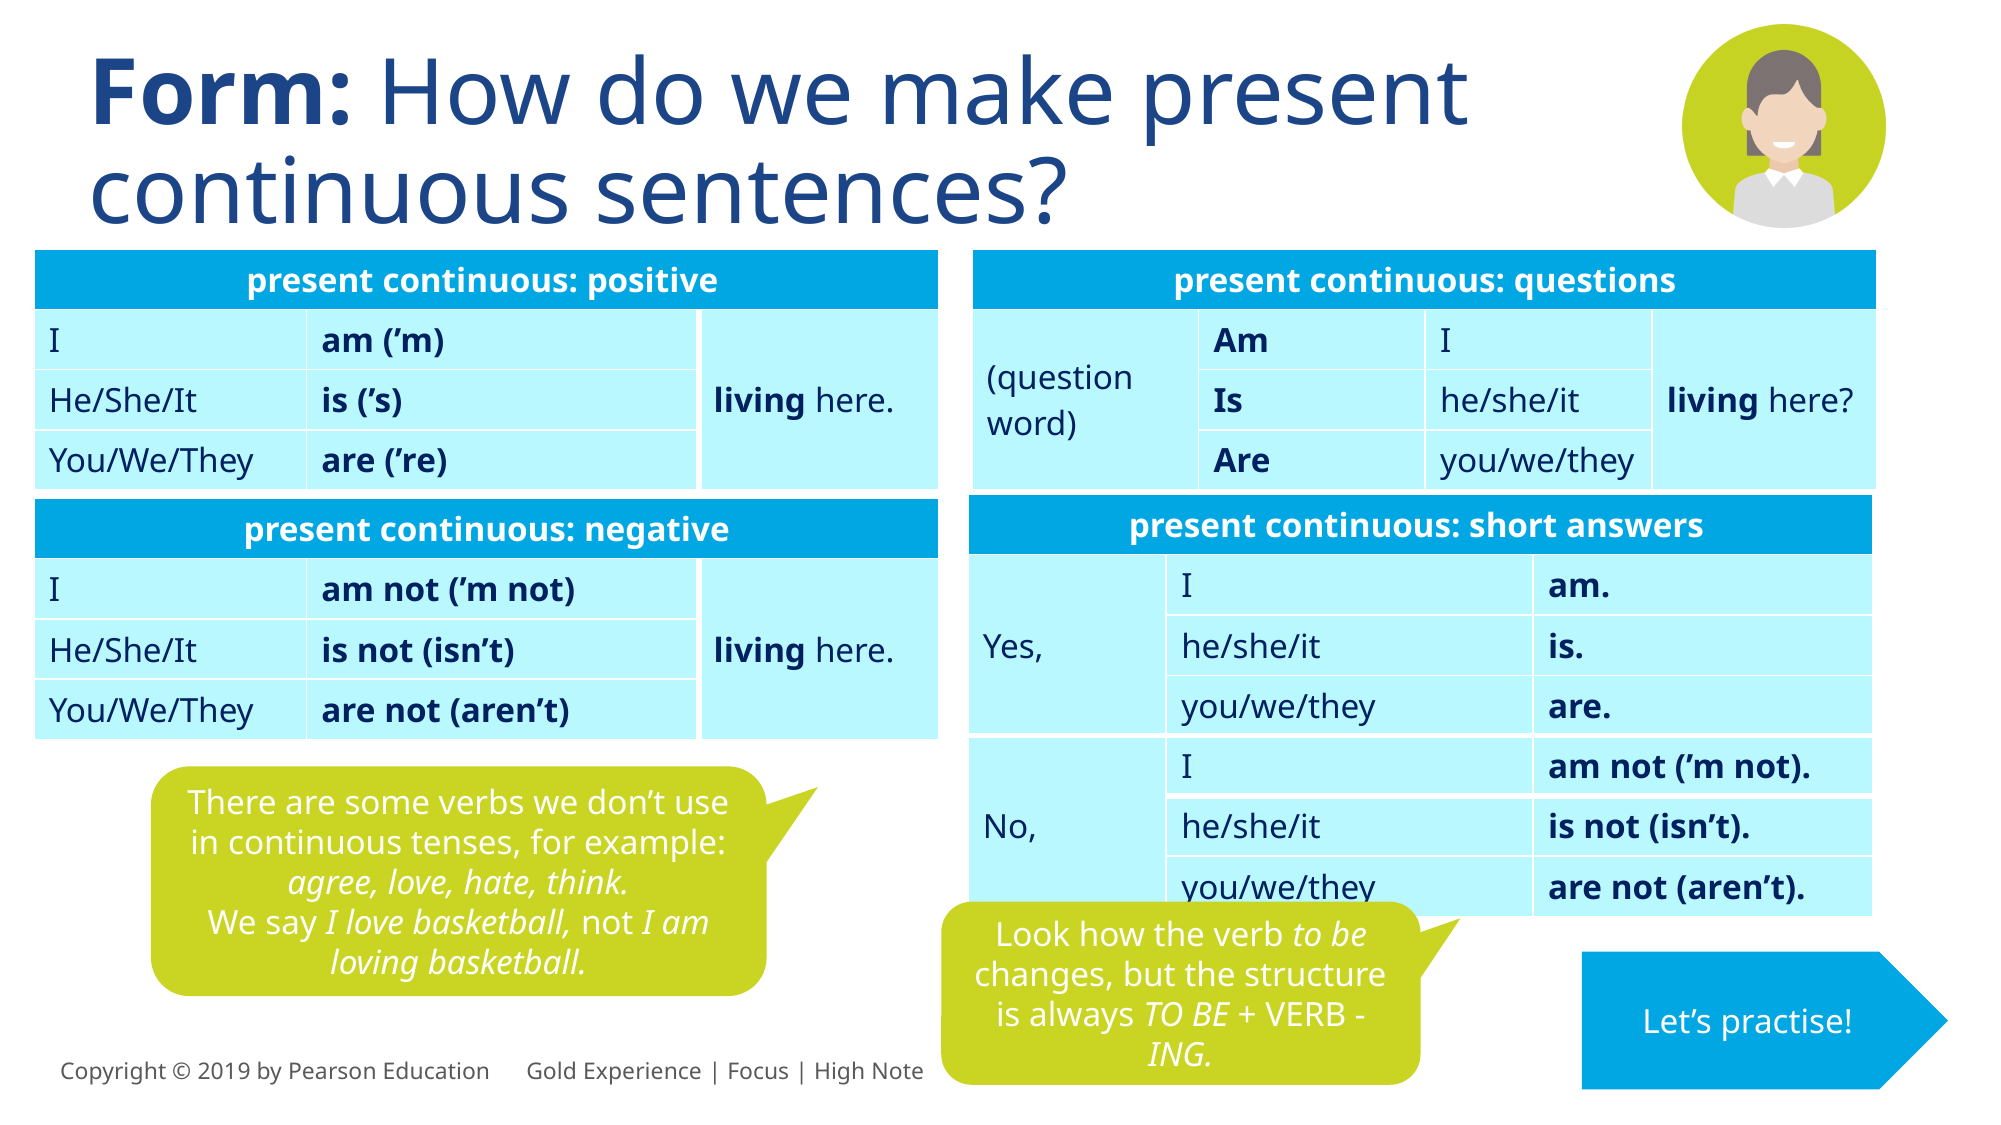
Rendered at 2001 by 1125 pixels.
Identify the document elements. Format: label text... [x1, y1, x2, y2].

table_cell you/we/they [1426, 431, 1651, 489]
text_box Look how the verb to be changes, but the structure is always TO BE + VERB -ING. [939, 899, 1463, 1087]
table_cell are. [1534, 676, 1872, 733]
table_cell are not (aren’t). [1534, 857, 1872, 916]
table_cell (question word) [973, 310, 1198, 489]
table_cell Yes, [969, 555, 1165, 733]
text_box There are some verbs we don’t use in continuous tenses, for example: agree, love, hate, think. We say I love basketball, not I am loving basketball. [148, 764, 820, 999]
table_cell He/She/It [35, 370, 306, 429]
table_cell is. [1534, 616, 1872, 675]
table_cell he/she/it [1167, 616, 1532, 675]
table_cell am not (’m not) [307, 559, 696, 618]
table_cell No, [969, 738, 1165, 899]
table_cell am (’m) [307, 310, 696, 369]
table_cell he/she/it [1426, 370, 1651, 429]
table_header present continuous: positive [35, 250, 938, 309]
table_cell is not (isn’t). [1534, 799, 1872, 855]
table_cell am not (’m not). [1534, 738, 1872, 793]
table_cell are not (aren’t) [307, 680, 696, 739]
table_cell am. [1534, 555, 1872, 614]
table_cell is (’s) [307, 370, 696, 429]
table_cell I [35, 559, 306, 618]
table_header present continuous: questions [973, 253, 1876, 309]
table_cell You/We/They [35, 680, 306, 739]
table_cell living here. [702, 310, 938, 489]
table_cell are (’re) [307, 431, 696, 489]
table_cell living here. [702, 559, 938, 739]
text_box Let’s practise! [1579, 949, 1951, 1092]
table_cell Am [1199, 310, 1424, 369]
table_cell you/we/they [1167, 857, 1532, 916]
table_cell I [1426, 310, 1651, 369]
table_header present continuous: short answers [969, 495, 1872, 554]
table_header present continuous: negative [35, 499, 938, 558]
footer Copyright © 2019 by Pearson Education Gold Experience | Focus | High Note [45, 1040, 1084, 1101]
table_cell I [1167, 555, 1532, 614]
table_cell is not (isn’t) [307, 620, 696, 678]
table_cell he/she/it [1167, 799, 1532, 855]
table_cell You/We/They [35, 431, 306, 489]
table_cell Are [1199, 431, 1424, 489]
picture [1682, 24, 1886, 228]
table_cell you/we/they [1167, 676, 1532, 733]
table_cell I [1167, 738, 1532, 793]
table_cell Is [1199, 370, 1424, 429]
text_box Form: How do we make present continuous sentences? [73, 37, 1879, 253]
table_cell living here? [1653, 310, 1876, 489]
table_cell He/She/It [35, 620, 306, 678]
table_cell I [35, 310, 306, 369]
